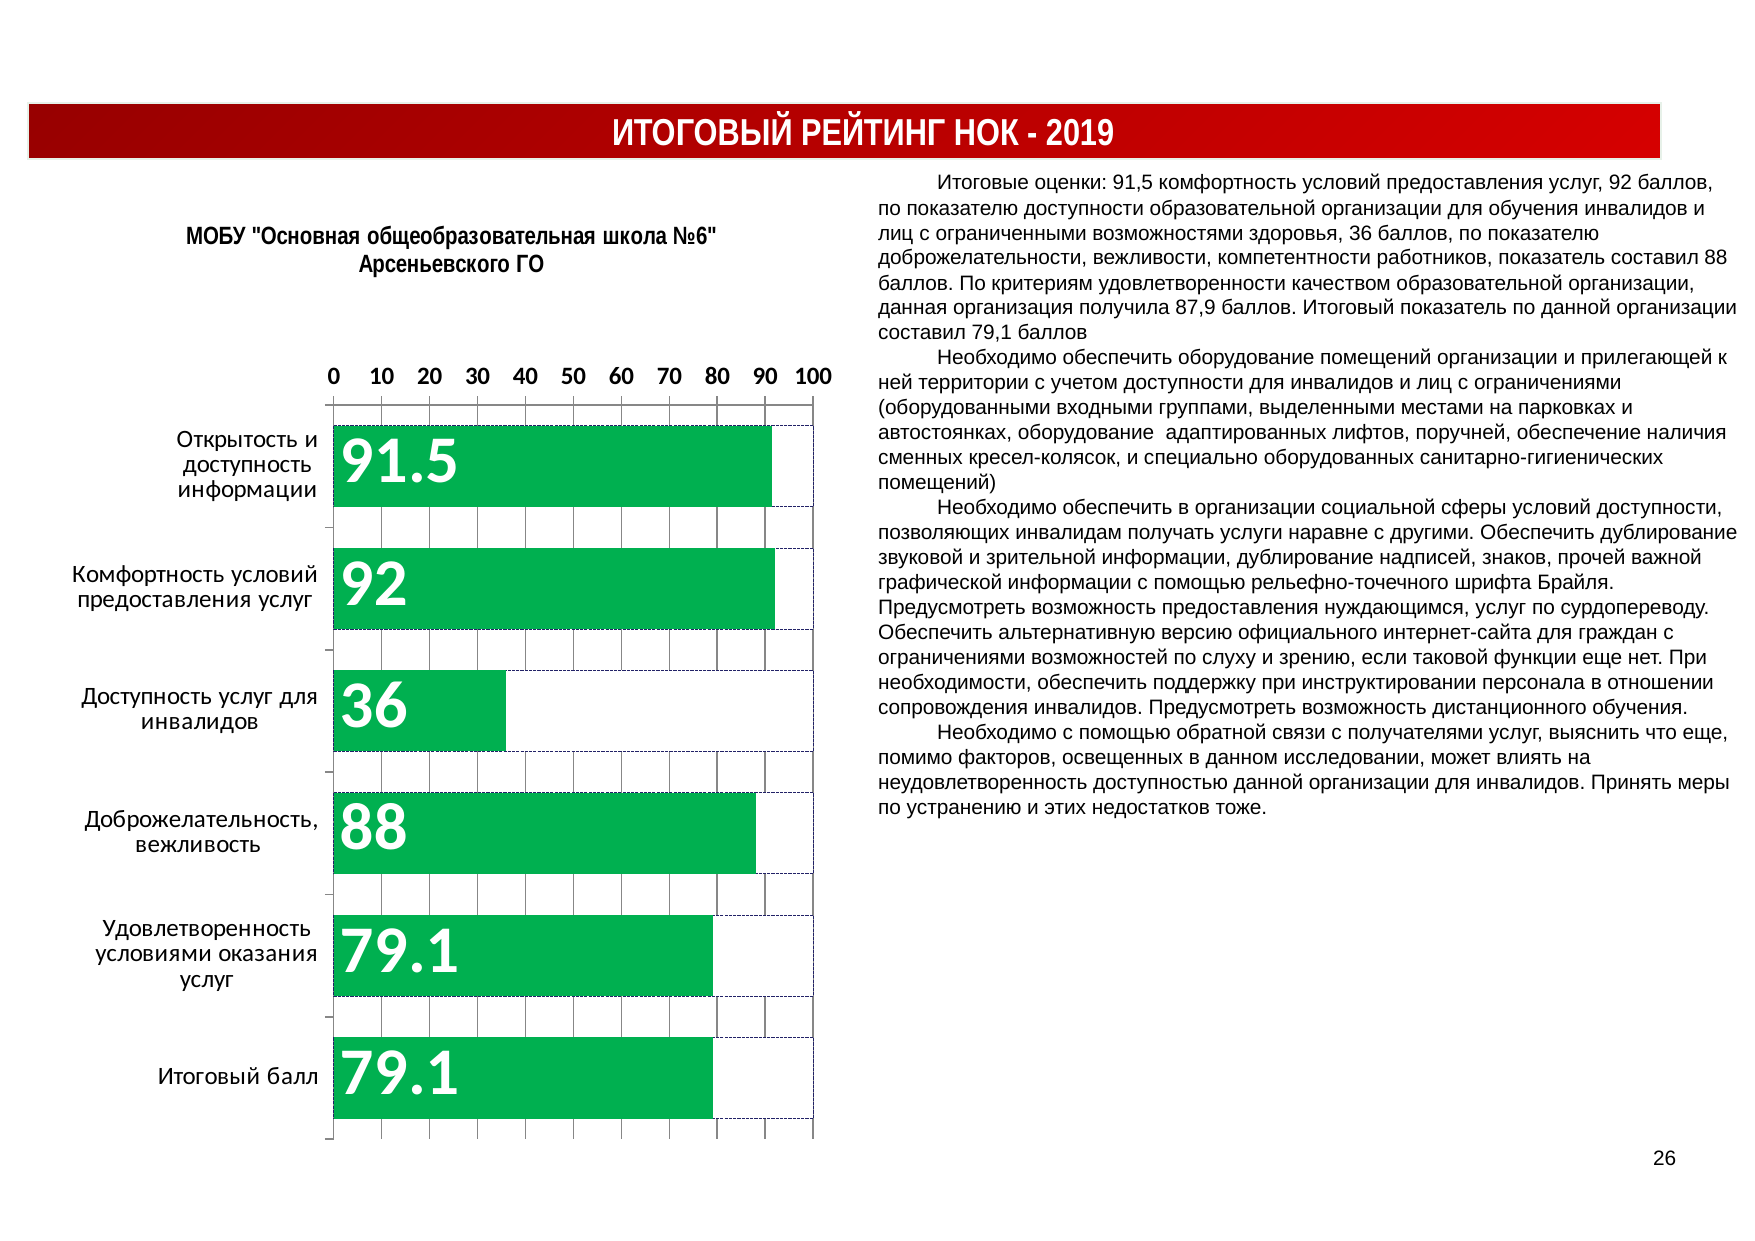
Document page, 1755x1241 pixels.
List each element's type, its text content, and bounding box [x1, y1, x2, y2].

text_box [27, 102, 1662, 160]
slide_number 26 [1283, 1136, 1694, 1223]
text_box Итоговые оценки: 91,5 комфортность условий предоставления услуг, 92 баллов, по показателю доступности образовательной организации для обучения инвалидов и лиц с ограниченными возможностями здоровья, 36 баллов, по показателю доброжелательности, вежливости, компетентности работников, показатель составил 88 баллов. По критериям удовлетворенности качеством образовательной организации, данная организация получила 87,9 баллов. Итоговый показатель по данной организации составил 79,1 баллов Необходимо обеспечить оборудование помещений организации и прилегающей к ней территории с учетом доступности для инвалидов и лиц с ограничениями (оборудованными входными группами, выделенными местами на парковках и автостоянках, оборудование адаптированных лифтов, поручней, обеспечение наличия сменных кресел-колясок, и специально оборудованных санитарно-гигиенических помещений) Необходимо обеспечить в организации социальной сферы условий доступности, позволяющих инвалидам получать услуги наравне с другими. Обеспечить дублирование звуковой и зрительной информации, дублирование надписей, знаков, прочей важной графической информации с помощью рельефно-точечного шрифта Брайля. Предусмотреть возможность предоставления нуждающимся, услуг по сурдопереводу. Обеспечить альтернативную версию официального интернет-сайта для граждан с ограничениями возможностей по слуху и зрению, если таковой функции еще нет. При необходимости, обеспечить поддержку при инструктировании персонала в отношении сопровождения инвалидов. Предусмотреть возможность дистанционного обучения. Необходимо с помощью обратной связи с получателями услуг, выяснить что еще, помимо факторов, освещенных в данном исследовании, может влиять на неудовлетворенность доступностью данной организации для инвалидов. Принять меры по устранению и этих недостатков тоже. [863, 161, 1755, 826]
chart [58, 185, 845, 1172]
